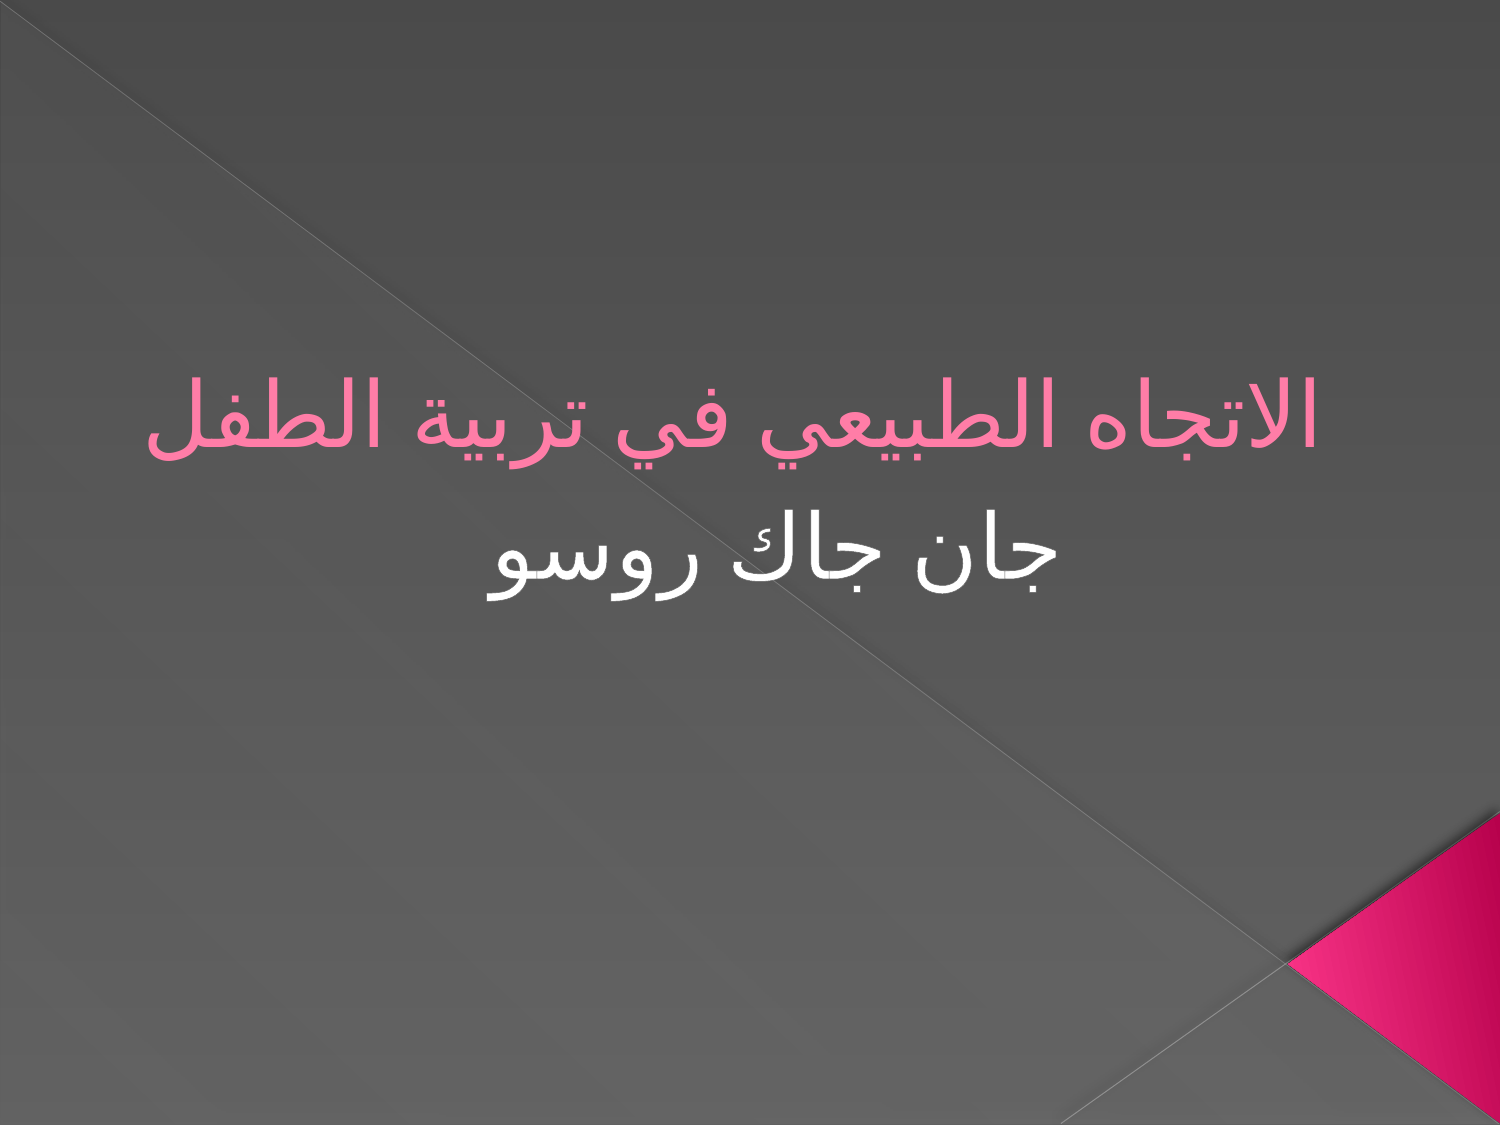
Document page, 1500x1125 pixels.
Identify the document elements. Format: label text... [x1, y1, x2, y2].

subtitle جان جاك روسو [88, 479, 1412, 768]
title الاتجاه الطبيعي في تربية الطفل [100, 231, 1423, 473]
